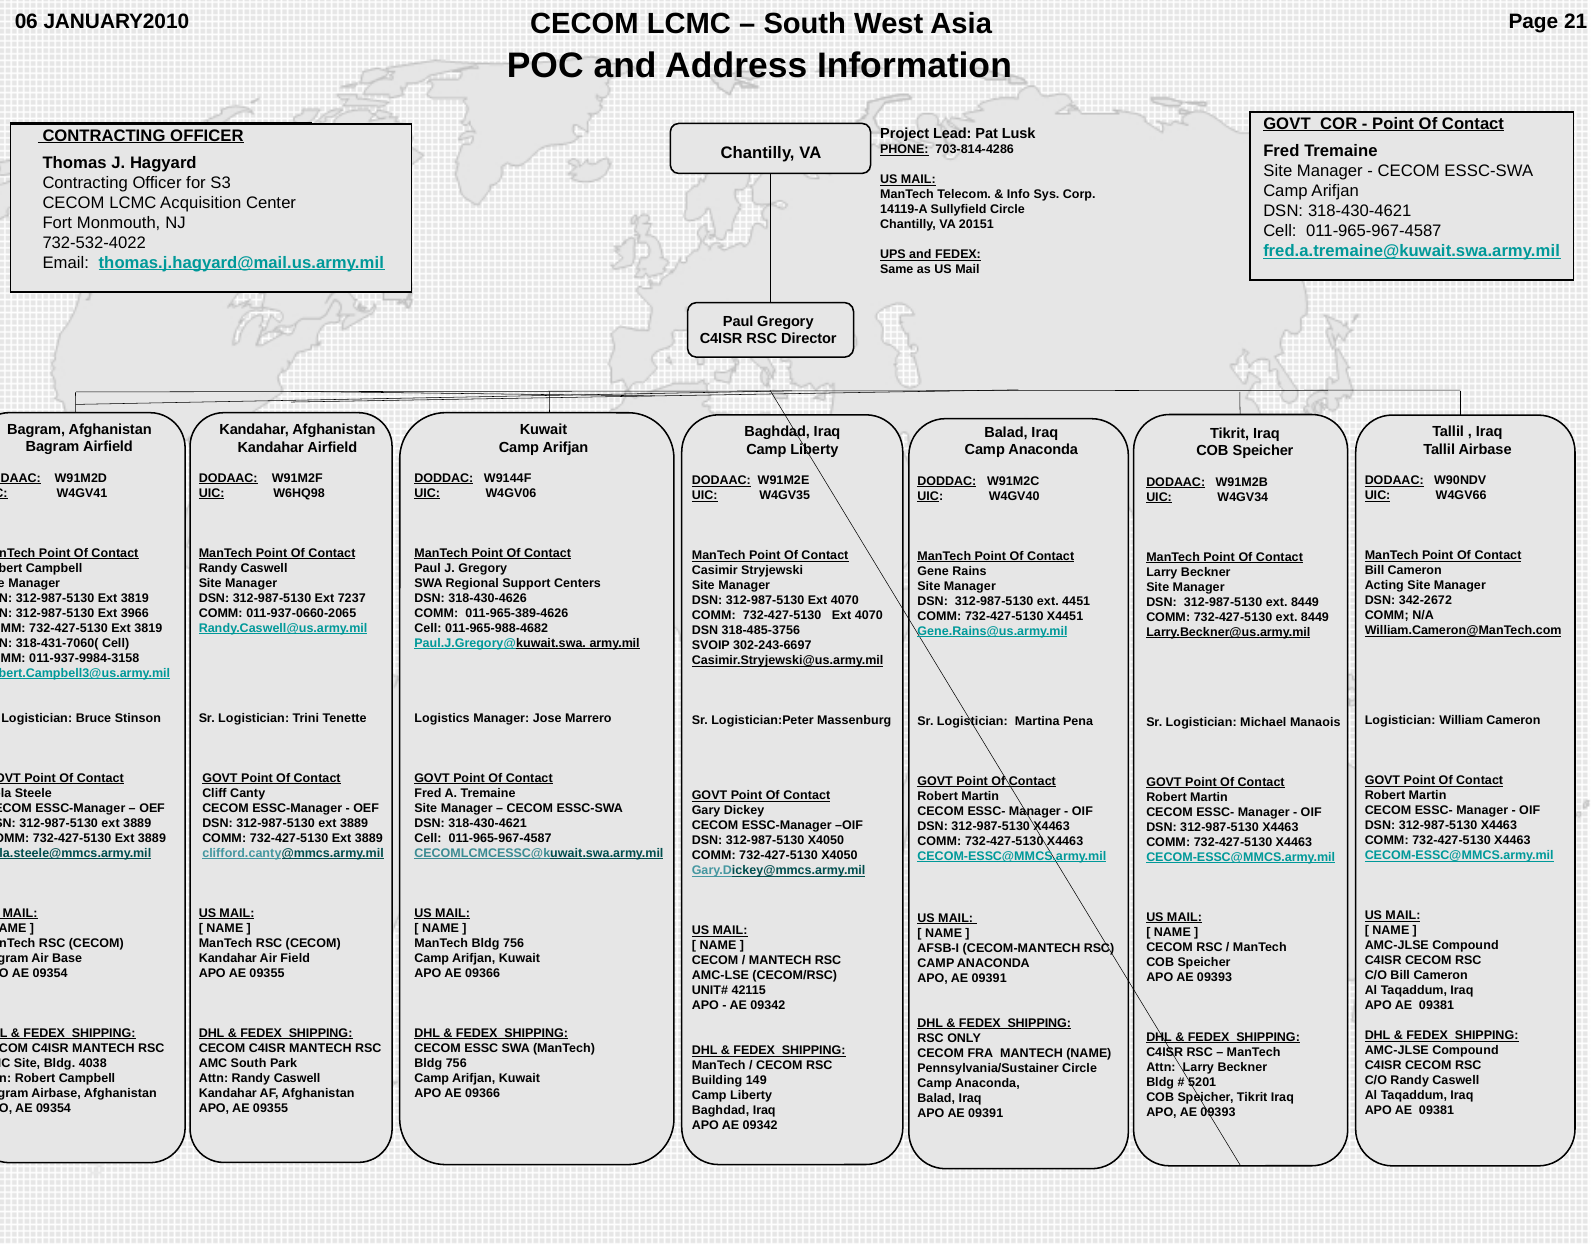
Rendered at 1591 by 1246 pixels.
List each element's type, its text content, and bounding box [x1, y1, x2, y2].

text_box Kandahar, Afghanistan Kandahar Airfield DODAAC: W91M2F UIC: W6HQ98 ManTech Point Of Contact Randy Caswell Site Manager DSN: 312-987-5130 Ext 7237 COMM: 011-937-0660-2065 Randy.Caswell@us.army.mil Sr. Logistician: Trini Tenette GOVT Point Of Contact Cliff Canty CECOM ESSC-Manager - OEF DSN: 312-987-5130 ext 3889 COMM: 732-427-5130 Ext 3889 clifford.canty@mmcs.army.mil US MAIL: [ NAME ] ManTech RSC (CECOM) Kandahar Air Field APO AE 09355 DHL & FEDEX SHIPPING: CECOM C4ISR MANTECH RSC AMC South Park Attn: Randy Caswell Kandahar AF, Afghanistan APO, AE 09355 [184, 412, 411, 1140]
text_box GOVT COR - Point Of Contact Fred Tremaine Site Manager - CECOM ESSC-SWA Camp Arifjan DSN: 318-430-4621 Cell: 011-965-967-4587 fred.a.tremaine@kuwait.swa.army.mil [1250, 112, 1574, 281]
text_box Kuwait Camp Arifjan DODDAC: W9144F UIC: W4GV06 ManTech Point Of Contact Paul J. Gregory SWA Regional Support Centers DSN: 318-430-4626 COMM: 011-965-389-4626 Cell: 011-965-988-4682 Paul.J.Gregory@kuwait.swa. army.mil Logistics Manager: Jose Marrero GOVT Point Of Contact Fred A. Tremaine Site Manager – CECOM ESSC-SWA DSN: 318-430-4621 Cell: 011-965-967-4587 CECOMLCMCESSC@kuwait.swa.army.mil US MAIL: [ NAME ] ManTech Bldg 756 Camp Arifjan, Kuwait APO AE 09366 DHL & FEDEX SHIPPING: CECOM ESSC SWA (ManTech) Bldg 756 Camp Arifjan, Kuwait APO AE 09366 [411, 412, 688, 1123]
picture [76, 392, 505, 404]
picture [774, 391, 1239, 416]
picture [0, 0, 1591, 1245]
picture [76, 398, 549, 412]
text_box Bagram, Afghanistan Bagram Airfield DODAAC: W91M2D UIC: W4GV41 ManTech Point Of Contact Robert Campbell Site Manager DSN: 312-987-5130 Ext 3819 DSN: 312-987-5130 Ext 3966 COMM: 732-427-5130 Ext 3819 DSN: 318-431-7060( Cell) COMM: 011-937-9984-3158 Robert.Campbell3@us.army.mil Sr. Logistician: Bruce Stinson GOVT Point Of Contact Zola Steele CECOM ESSC-Manager – OEF DSN: 312-987-5130 ext 3889 COMM: 732-427-5130 Ext 3889 zola.steele@mmcs.army.mil US MAIL: [ NAME ] ManTech RSC (CECOM) Bagram Air Base APO AE 09354 DHL & FEDEX SHIPPING: CECOM C4ISR MANTECH RSC AMC Site, Bldg. 4038 Attn: Robert Campbell Bagram Airbase, Afghanistan APO, AE 09354 [0, 412, 192, 1167]
picture [550, 395, 783, 414]
text_box CONTRACTING OFFICER Thomas J. Hagyard Contracting Officer for S3 CECOM LCMC Acquisition Center Fort Monmouth, NJ 732-532-4022 Email: thomas.j.hagyard@mail.us.army.mil [10, 123, 412, 292]
text_box Baghdad, Iraq Camp Liberty DODAAC: W91M2E UIC: W4GV35 ManTech Point Of Contact Casimir Stryjewski Site Manager DSN: 312-987-5130 Ext 4070 COMM: 732-427-5130 Ext 4070 DSN 318-485-3756 SVOIP 302-243-6697 Casimir.Stryjewski@us.army.mil Sr. Logistician:Peter Massenburg GOVT Point Of Contact Gary Dickey CECOM ESSC-Manager –OIF DSN: 312-987-5130 X4050 COMM: 732-427-5130 X4050 Gary.Dickey@mmcs.army.mil US MAIL: [ NAME ] CECOM / MANTECH RSC AMC-LSE (CECOM/RSC) UNIT# 42115 APO - AE 09342 DHL & FEDEX SHIPPING: ManTech / CECOM RSC Building 149 Camp Liberty Baghdad, Iraq APO AE 09342 [677, 414, 908, 1155]
picture [1241, 391, 1460, 416]
text_box Tikrit, Iraq COB Speicher DODAAC: W91M2B UIC: W4GV34 ManTech Point Of Contact Larry Beckner Site Manager DSN: 312-987-5130 ext. 8449 COMM: 732-427-5130 ext. 8449 Larry.Beckner@us.army.mil Sr. Logistician: Michael Manaois GOVT Point Of Contact Robert Martin CECOM ESSC- Manager - OIF DSN: 312-987-5130 X4463 COMM: 732-427-5130 X4463 CECOM-ESSC@MMCS.army.mil US MAIL: [ NAME ] CECOM RSC / ManTech COB Speicher APO AE 09393 DHL & FEDEX SHIPPING: C4ISR RSC – ManTech Attn: Larry Beckner Bldg # 5201 COB Speicher, Tikrit Iraq APO, AE 09393 [1131, 416, 1359, 1142]
text_box Balad, Iraq Camp Anaconda DODDAC: W91M2C UIC: W4GV40 ManTech Point Of Contact Gene Rains Site Manager DSN: 312-987-5130 ext. 4451 COMM: 732-427-5130 X4451 Gene.Rains@us.army.mil Sr. Logistician: Martina Pena GOVT Point Of Contact Robert Martin CECOM ESSC- Manager - OIF DSN: 312-987-5130 X4463 COMM: 732-427-5130 X4463 CECOM-ESSC@MMCS.army.mil US MAIL: [ NAME ] AFSB-I (CECOM-MANTECH RSC) CAMP ANACONDA APO, AE 09391 DHL & FEDEX SHIPPING: RSC ONLY CECOM FRA MANTECH (NAME) Pennsylvania/Sustainer Circle Camp Anaconda, Balad, Iraq APO AE 09391 [902, 415, 1140, 1143]
text_box Chantilly, VA [674, 134, 868, 170]
text_box Tallil , Iraq Tallil Airbase DODAAC: W90NDV UIC: W4GV66 ManTech Point Of Contact Bill Cameron Acting Site Manager DSN: 342-2672 COMM; N/A William.Cameron@ManTech.com Logistician: William Cameron GOVT Point Of Contact Robert Martin CECOM ESSC- Manager - OIF DSN: 312-987-5130 X4463 COMM: 732-427-5130 X4463 CECOM-ESSC@MMCS.army.mil US MAIL: [ NAME ] AMC-JLSE Compound C4ISR CECOM RSC C/O Bill Cameron Al Taqaddum, Iraq APO AE 09381 DHL & FEDEX SHIPPING: AMC-JLSE Compound C4ISR CECOM RSC C/O Randy Caswell Al Taqaddum, Iraq APO AE 09381 [1349, 414, 1585, 1125]
text_box Paul Gregory C4ISR RSC Director [682, 304, 854, 355]
